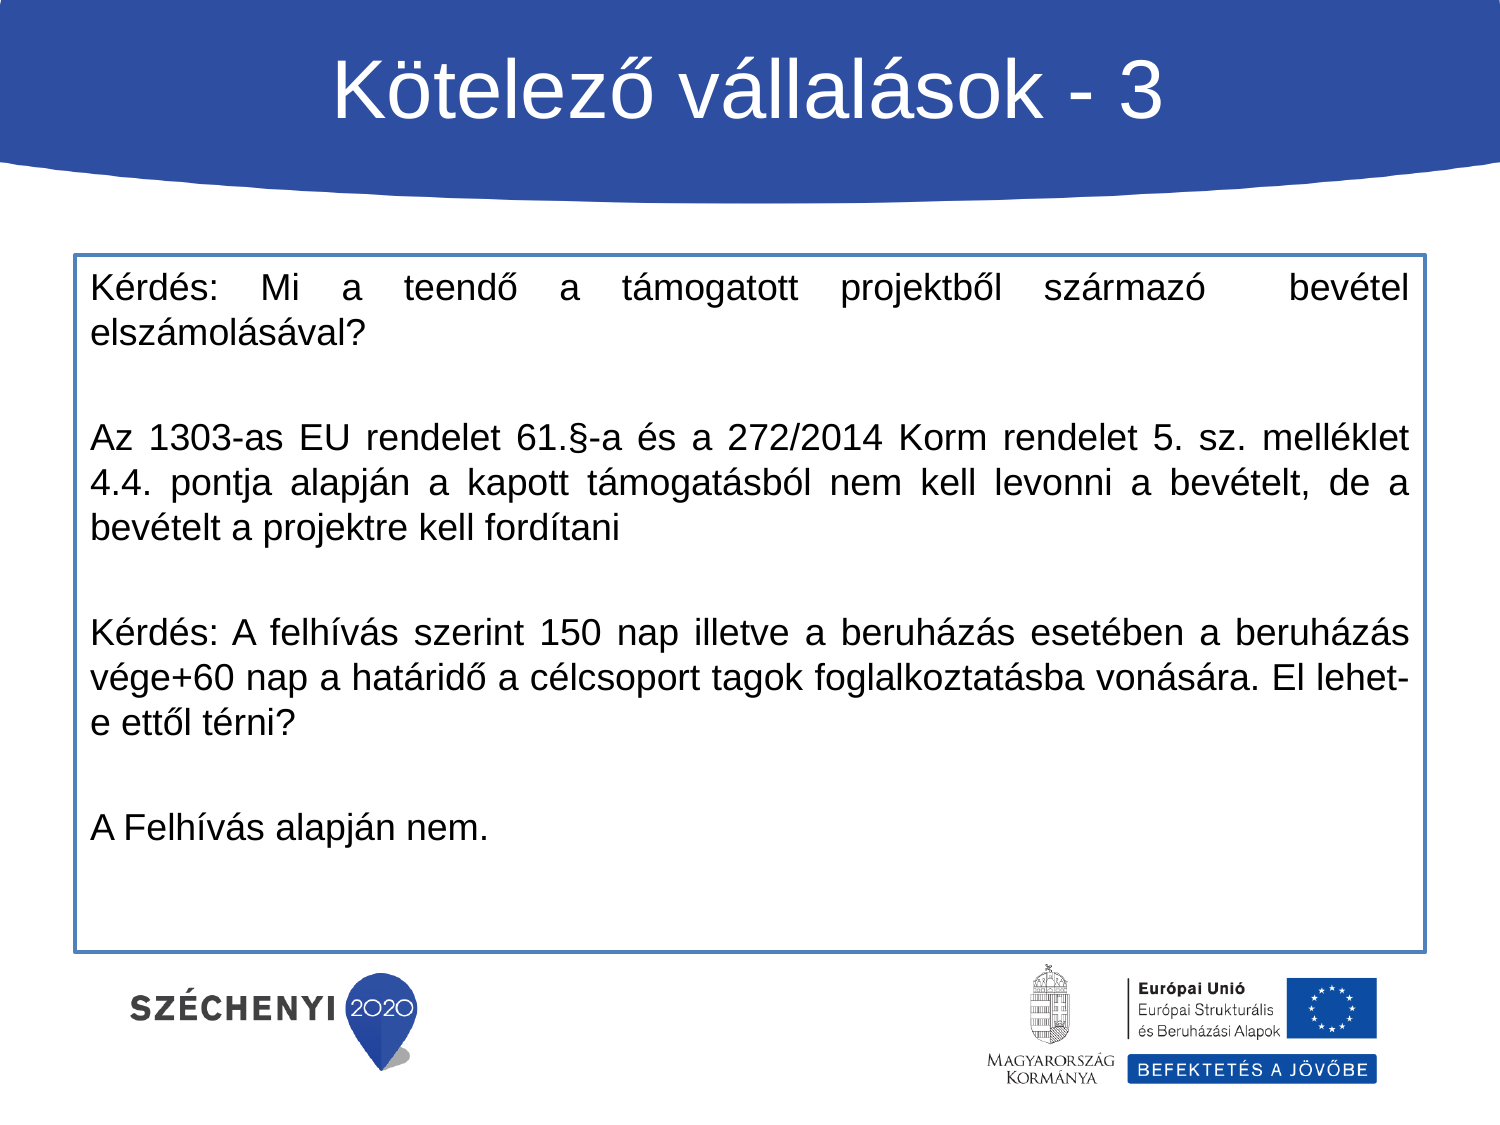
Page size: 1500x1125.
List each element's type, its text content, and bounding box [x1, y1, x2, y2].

picture [0, 0, 1500, 1125]
list Kérdés: Mi a teendő a támogatott projektből származó bevétel elszámolásával? Az 1303-as EU rendelet 61.§-a és a 272/2014 Korm rendelet 5. sz. melléklet 4.4. pontja alapján a kapott támogatásból nem kell levonni a bevételt, de a bevételt a projektre kell fordítani Kérdés: A felhívás szerint 150 nap illetve a beruházás esetében a beruházás vége+60 nap a határidő a célcsoport tagok foglalkoztatásba vonására. El lehet-e ettől térni? A Felhívás alapján nem. [73, 253, 1427, 954]
title Kötelező vállalások - 3 [73, 21, 1424, 149]
